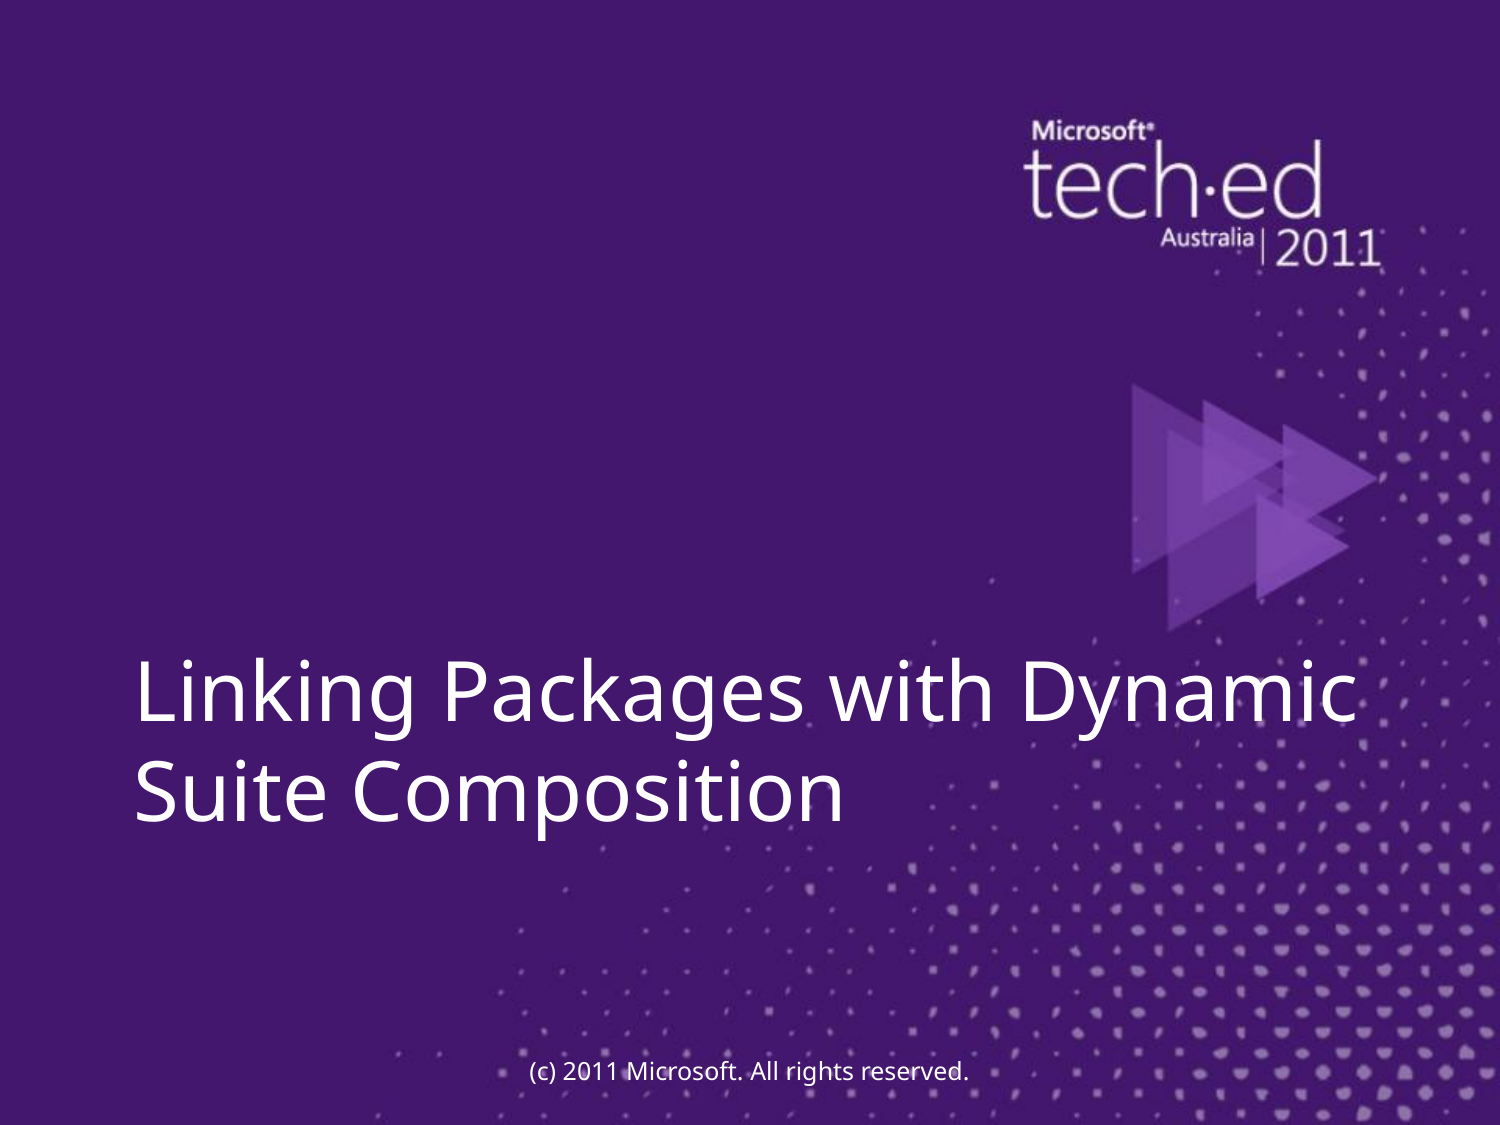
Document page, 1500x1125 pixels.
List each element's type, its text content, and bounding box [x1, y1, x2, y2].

footer (c) 2011 Microsoft. All rights reserved. [512, 1042, 988, 1103]
list Linking Packages with Dynamic Suite Composition [118, 599, 1394, 846]
picture [0, 0, 1500, 1125]
